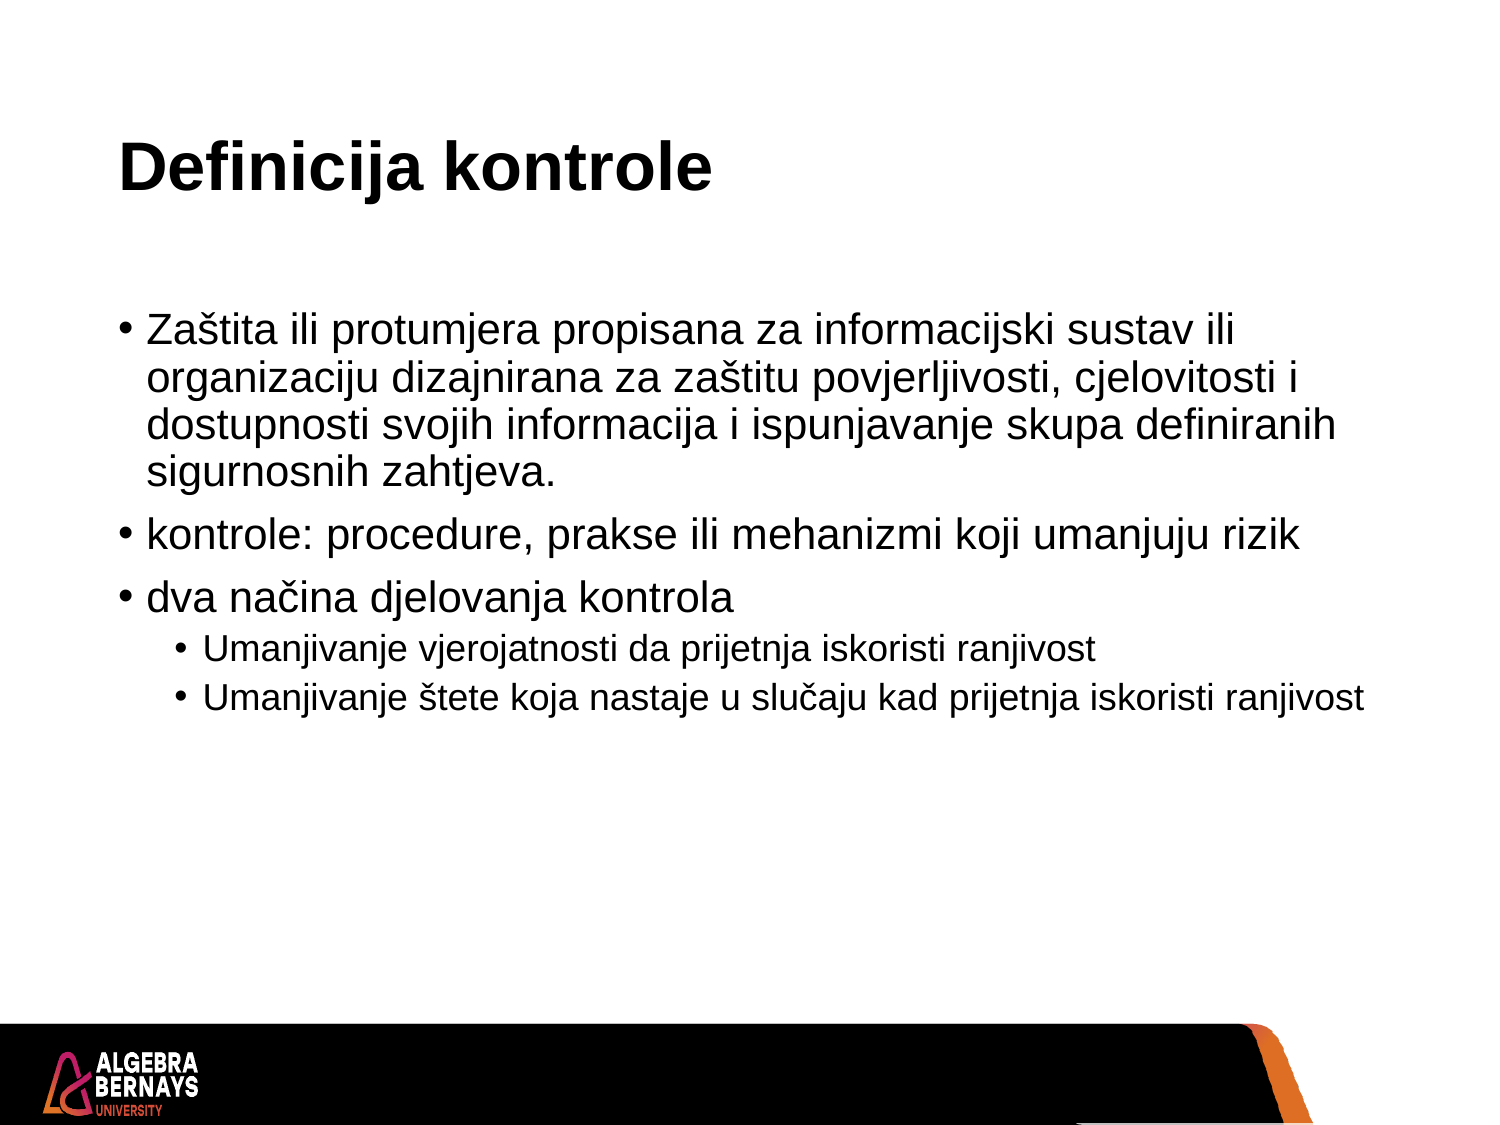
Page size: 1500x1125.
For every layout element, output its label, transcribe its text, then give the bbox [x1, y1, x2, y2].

picture [0, 1023, 1468, 1125]
title Definicija kontrole [103, 59, 1397, 278]
list Zaštita ili protumjera propisana za informacijski sustav ili organizaciju dizajnirana za zaštitu povjerljivosti, cjelovitosti i dostupnosti svojih informacija i ispunjavanje skupa definiranih sigurnosnih zahtjeva. kontrole: procedure, prakse ili mehanizmi koji umanjuju rizik dva načina djelovanja kontrola Umanjivanje vjerojatnosti da prijetnja iskoristi ranjivost Umanjivanje štete koja nastaje u slučaju kad prijetnja iskoristi ranjivost [103, 299, 1397, 1014]
